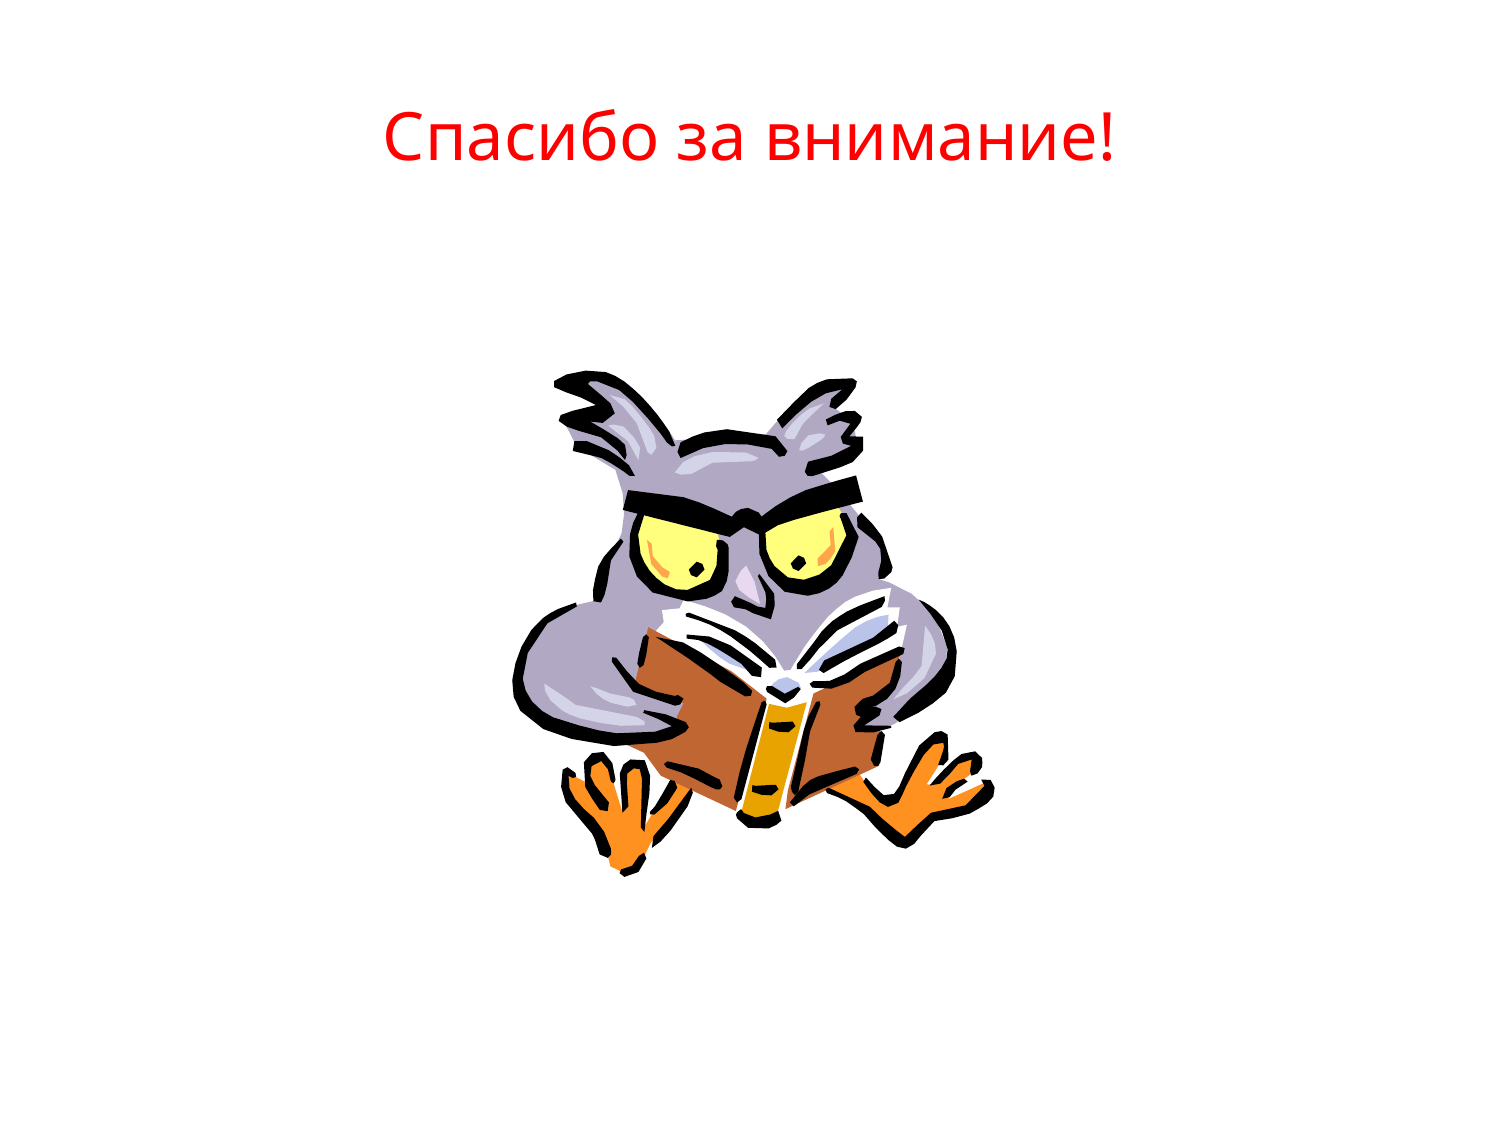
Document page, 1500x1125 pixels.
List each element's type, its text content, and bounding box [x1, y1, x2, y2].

picture [507, 366, 999, 882]
title Спасибо за внимание! [75, 45, 1425, 233]
